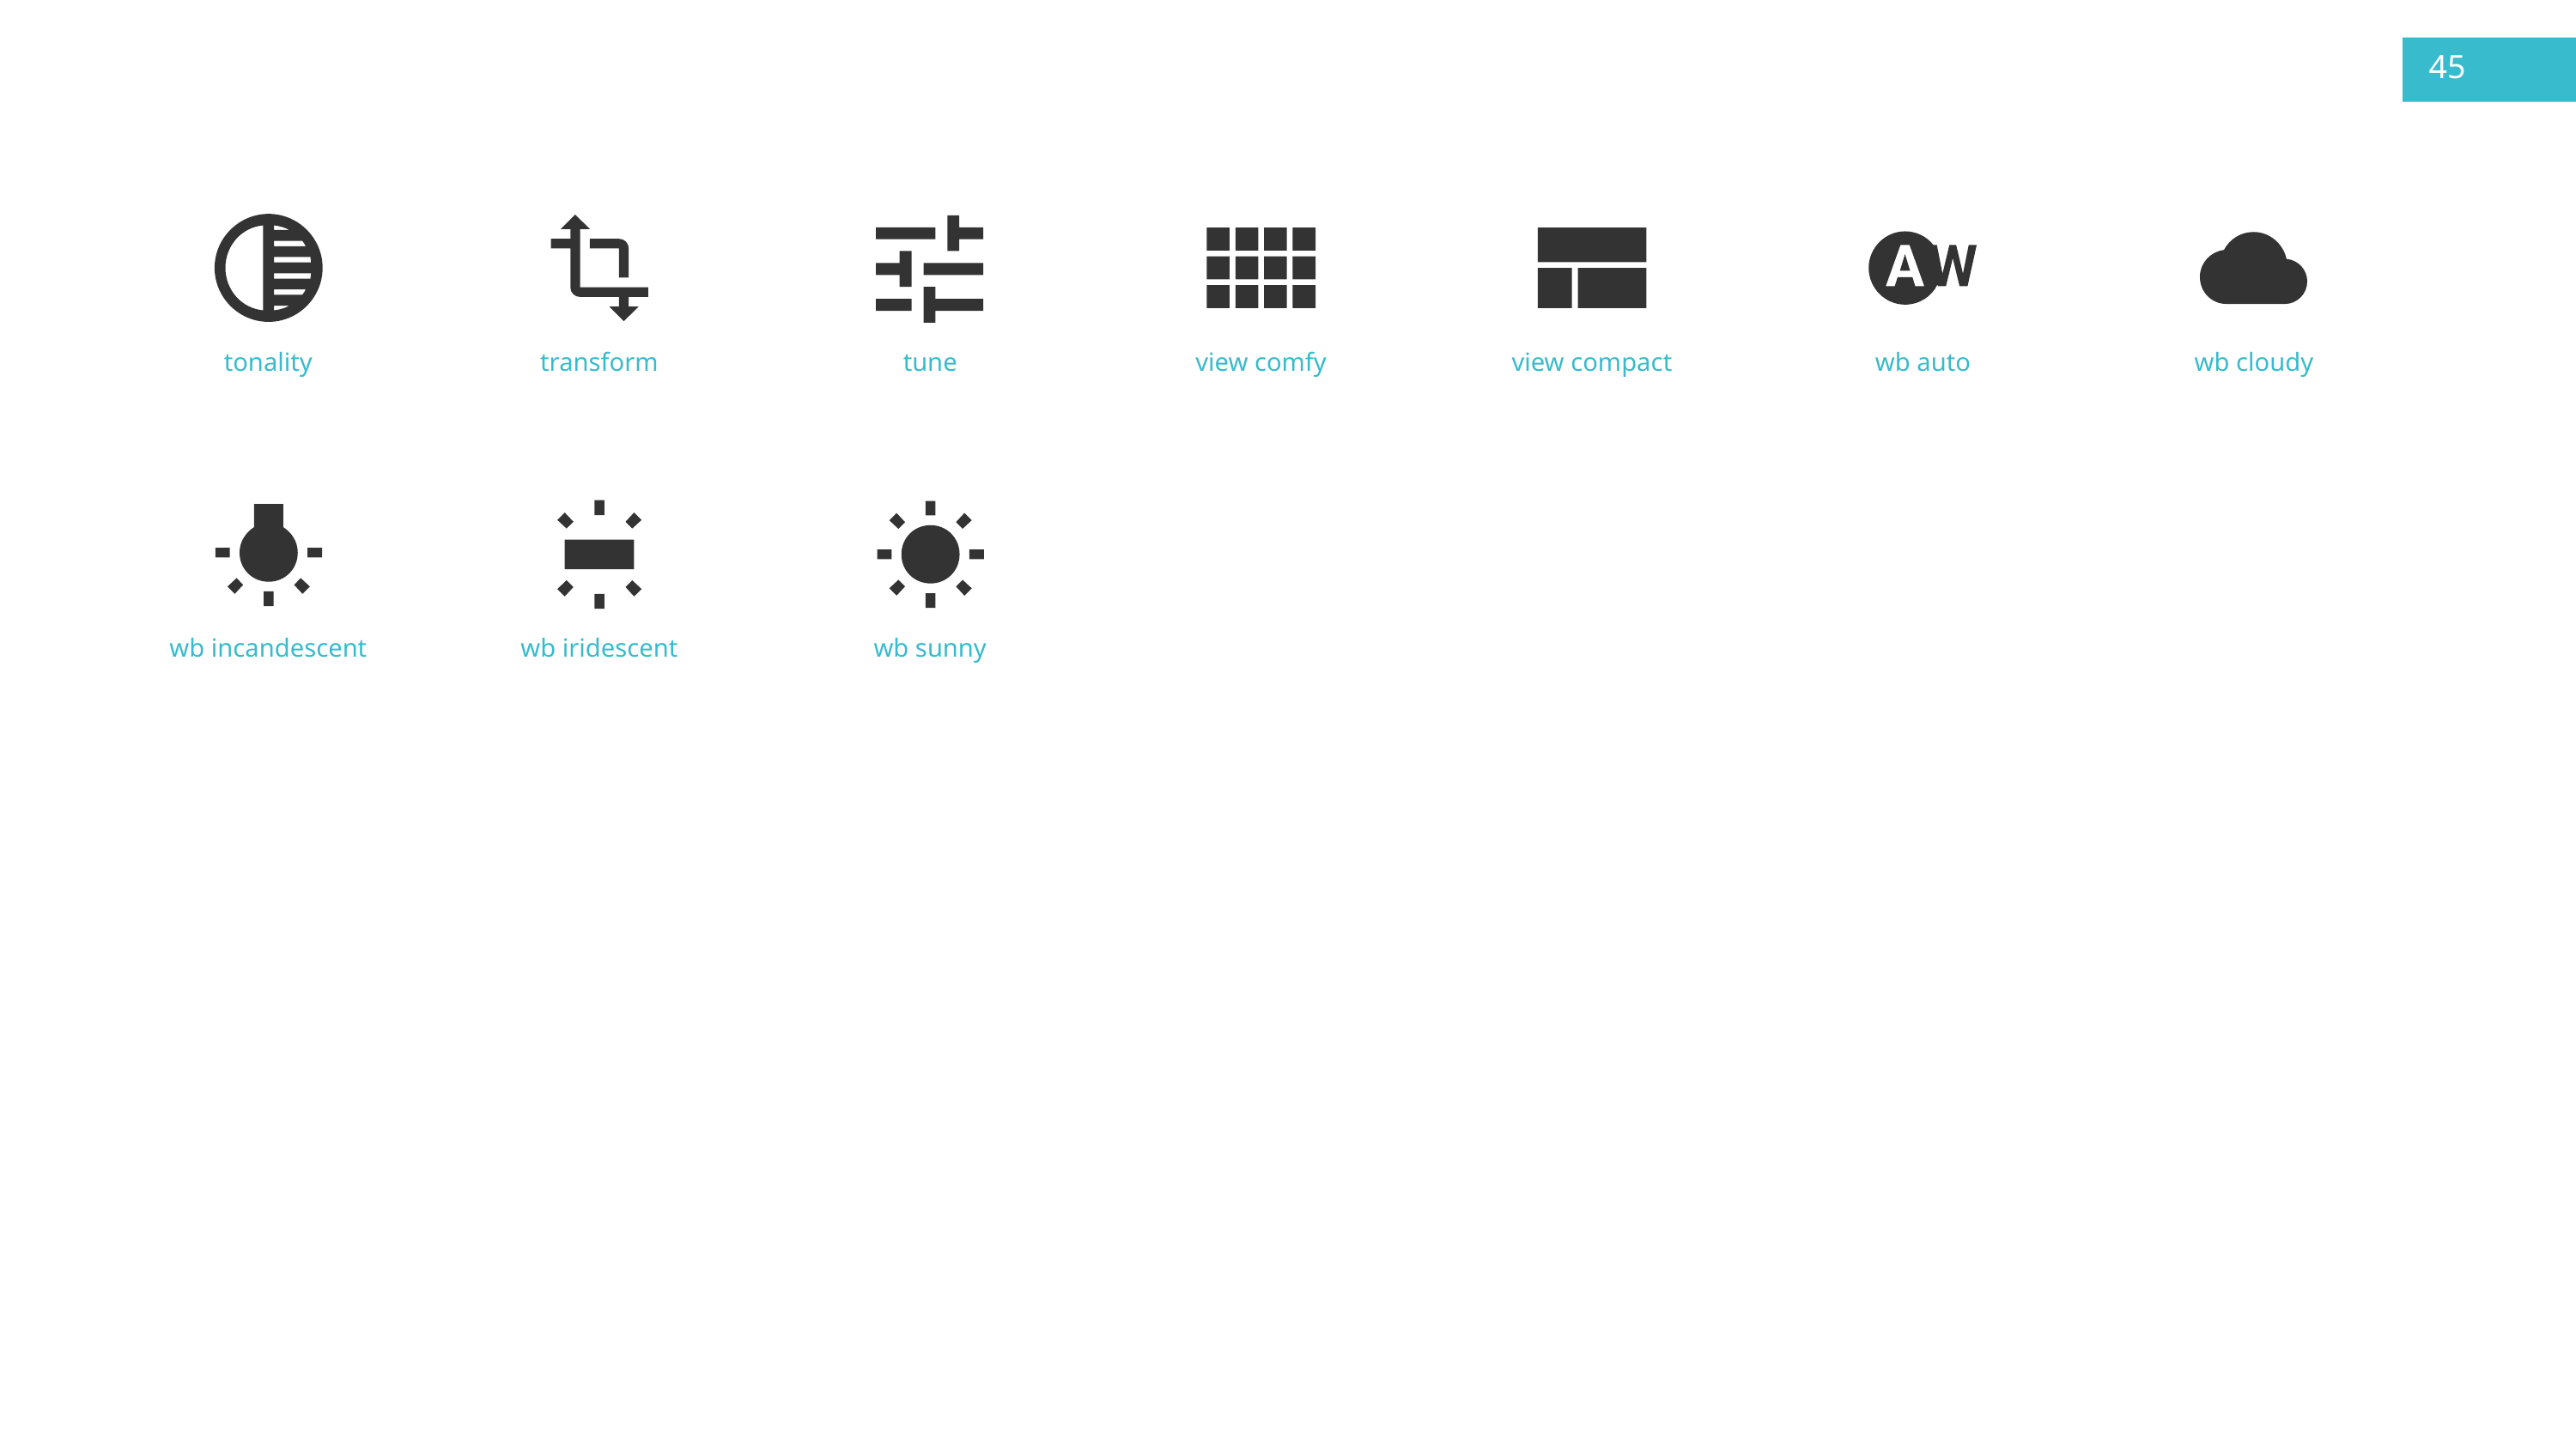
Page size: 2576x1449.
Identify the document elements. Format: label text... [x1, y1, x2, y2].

text_box [876, 251, 912, 288]
text_box [889, 579, 906, 596]
text_box [1235, 227, 1259, 251]
text_box [625, 580, 642, 597]
text_box [625, 512, 642, 529]
text_box wb sunny [750, 626, 1109, 669]
text_box [550, 214, 648, 322]
text_box [214, 214, 323, 322]
text_box [557, 512, 574, 529]
text_box wb iridescent [420, 626, 750, 669]
text_box [956, 579, 972, 596]
text_box [294, 578, 310, 594]
text_box [594, 500, 605, 516]
text_box [947, 215, 984, 252]
text_box view compact [1413, 339, 1744, 383]
text_box [1292, 256, 1316, 280]
text_box [1206, 227, 1230, 251]
text_box view comfy [1082, 339, 1413, 383]
text_box tonality [89, 339, 420, 383]
text_box [594, 593, 605, 609]
text_box [239, 504, 298, 582]
text_box [1264, 227, 1287, 251]
text_box [227, 578, 244, 594]
text_box [1206, 256, 1230, 280]
text_box [877, 549, 892, 560]
text_box [1292, 227, 1316, 251]
text_box transform [420, 339, 750, 383]
text_box tune [750, 339, 1082, 383]
text_box [1537, 227, 1647, 263]
text_box [1235, 285, 1259, 308]
text_box [925, 500, 936, 516]
text_box [969, 549, 984, 560]
text_box [564, 539, 635, 570]
text_box [2199, 232, 2308, 305]
text_box [215, 548, 230, 558]
text_box wb incandescent [89, 626, 420, 669]
text_box [1537, 268, 1572, 308]
text_box [307, 548, 323, 558]
text_box [1292, 285, 1316, 308]
text_box [901, 524, 960, 584]
text_box wb auto [1744, 339, 2075, 383]
text_box [925, 593, 936, 609]
text_box [1235, 256, 1259, 280]
slide_number 45 [2415, 35, 2502, 100]
text_box [1577, 268, 1647, 308]
text_box [1206, 285, 1230, 308]
text_box [876, 299, 912, 312]
text_box [923, 287, 984, 323]
text_box [1264, 256, 1287, 280]
text_box [557, 580, 574, 597]
text_box [876, 227, 936, 239]
text_box [889, 512, 906, 530]
text_box [1868, 231, 1978, 305]
text_box [1264, 285, 1287, 308]
text_box [956, 512, 972, 530]
text_box [923, 263, 984, 276]
text_box [264, 591, 274, 607]
text_box wb cloudy [2075, 339, 2433, 383]
